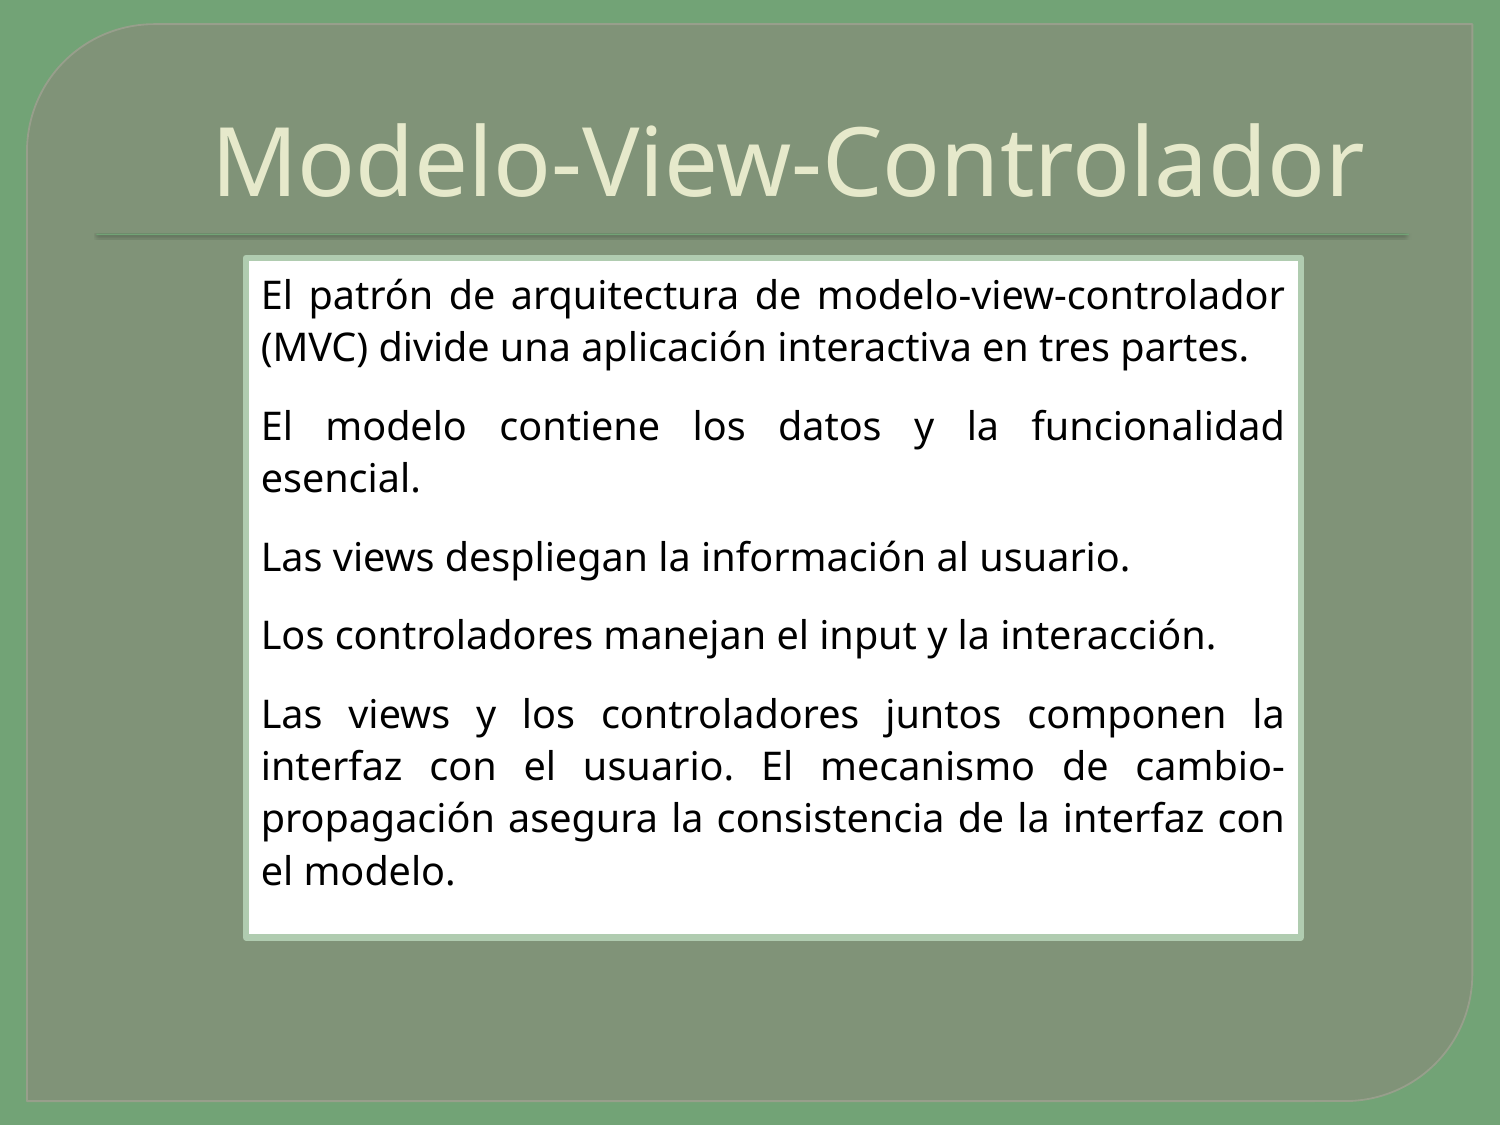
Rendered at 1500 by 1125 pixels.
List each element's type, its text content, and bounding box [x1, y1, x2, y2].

title Modelo-View-Controlador [105, 35, 1381, 223]
list El patrón de arquitectura de modelo-view-controlador (MVC) divide una aplicación interactiva en tres partes. El modelo contiene los datos y la funcionalidad esencial. Las views despliegan la información al usuario. Los controladores manejan el input y la interacción. Las views y los controladores juntos componen la interfaz con el usuario. El mecanismo de cambio-propagación asegura la consistencia de la interfaz con el modelo. [243, 255, 1304, 941]
